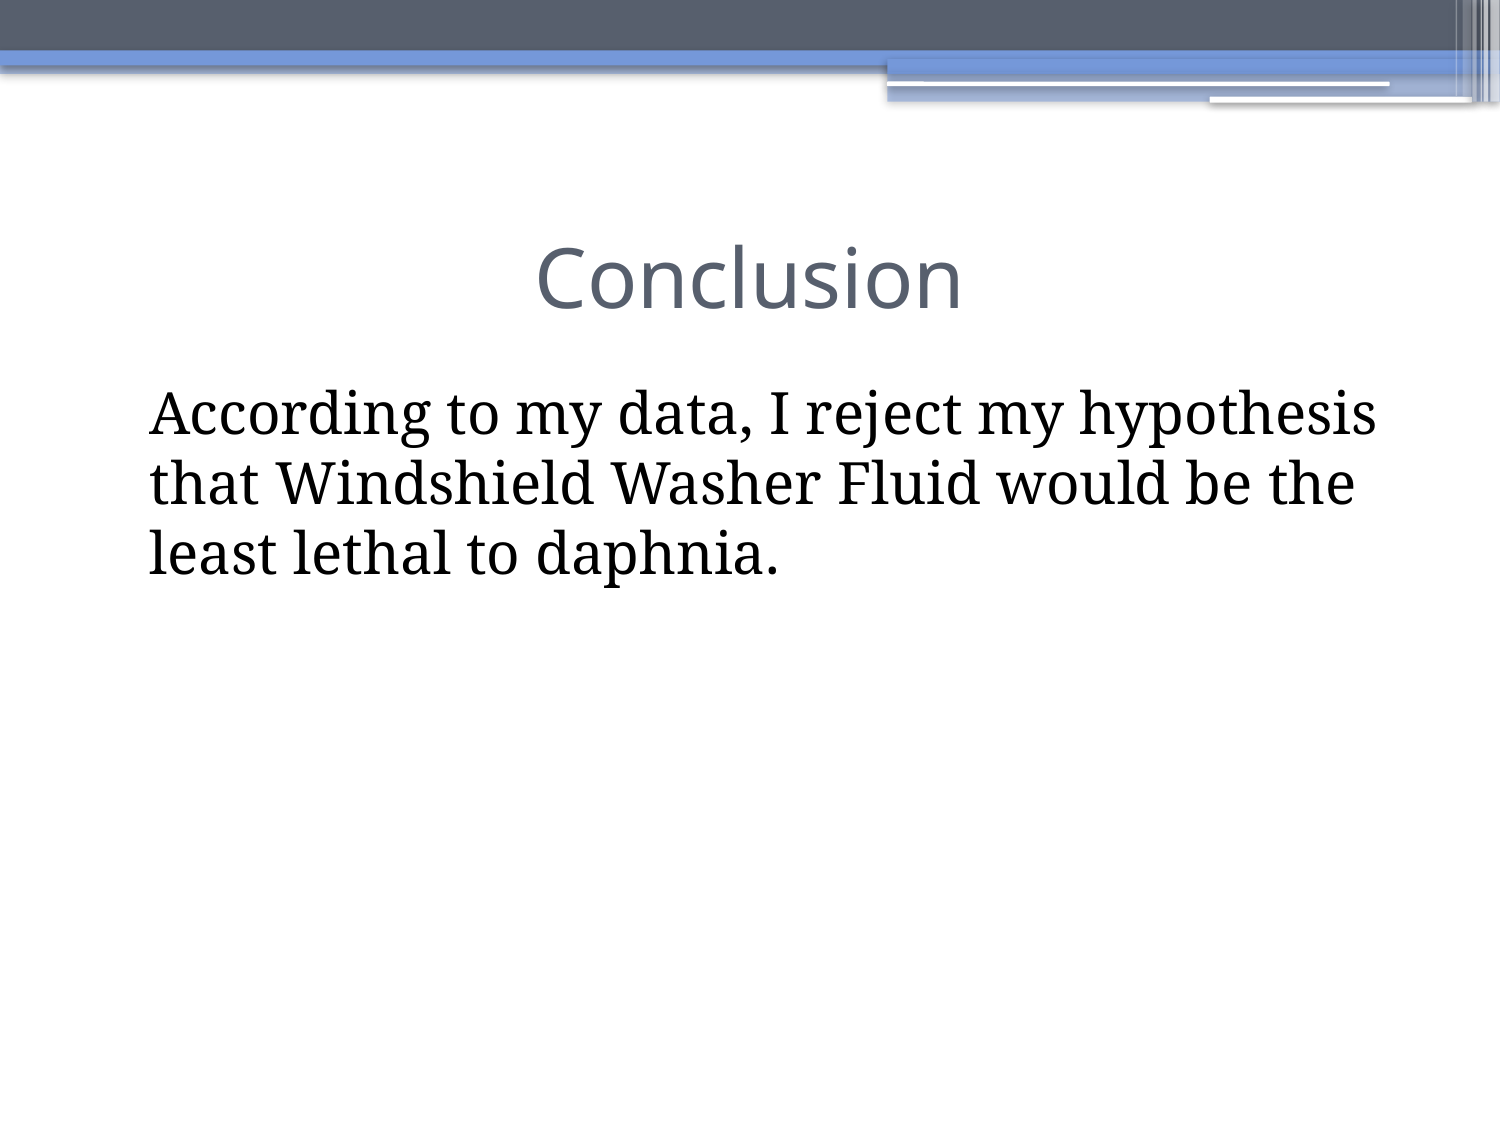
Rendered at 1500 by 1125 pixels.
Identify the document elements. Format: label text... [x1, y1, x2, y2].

title Conclusion [75, 187, 1425, 363]
list According to my data, I reject my hypothesis that Windshield Washer Fluid would be the least lethal to daphnia. [75, 368, 1425, 1079]
